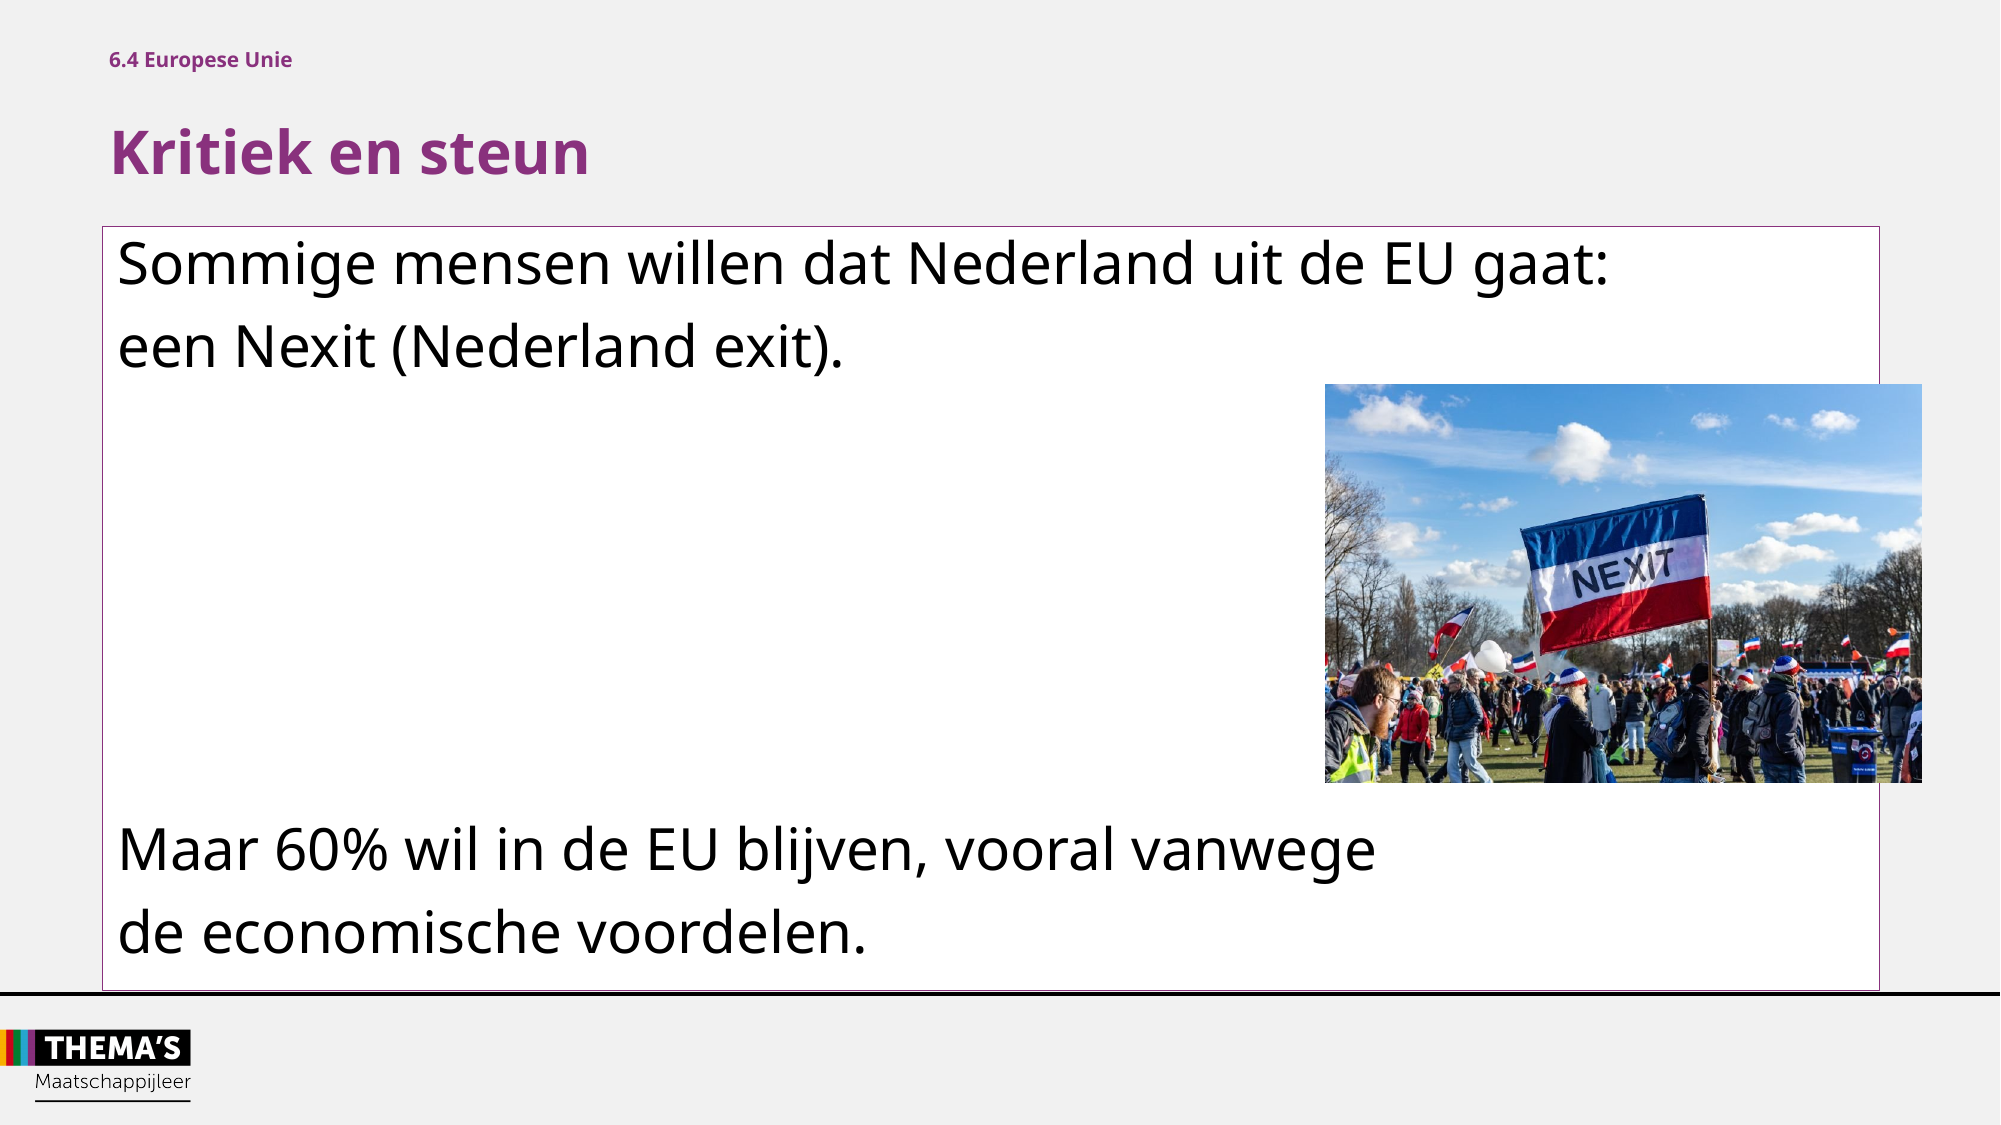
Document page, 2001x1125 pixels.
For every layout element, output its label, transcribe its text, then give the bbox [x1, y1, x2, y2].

list Kritiek en steun [94, 114, 1879, 205]
list 6.4 Europese Unie [94, 33, 941, 88]
picture [1325, 384, 1922, 783]
list Sommige mensen willen dat Nederland uit de EU gaat: een Nexit (Nederland exit). Maar 60% wil in de EU blijven, vooral vanwege de economische voordelen. [102, 226, 1880, 991]
picture [0, 993, 203, 1125]
